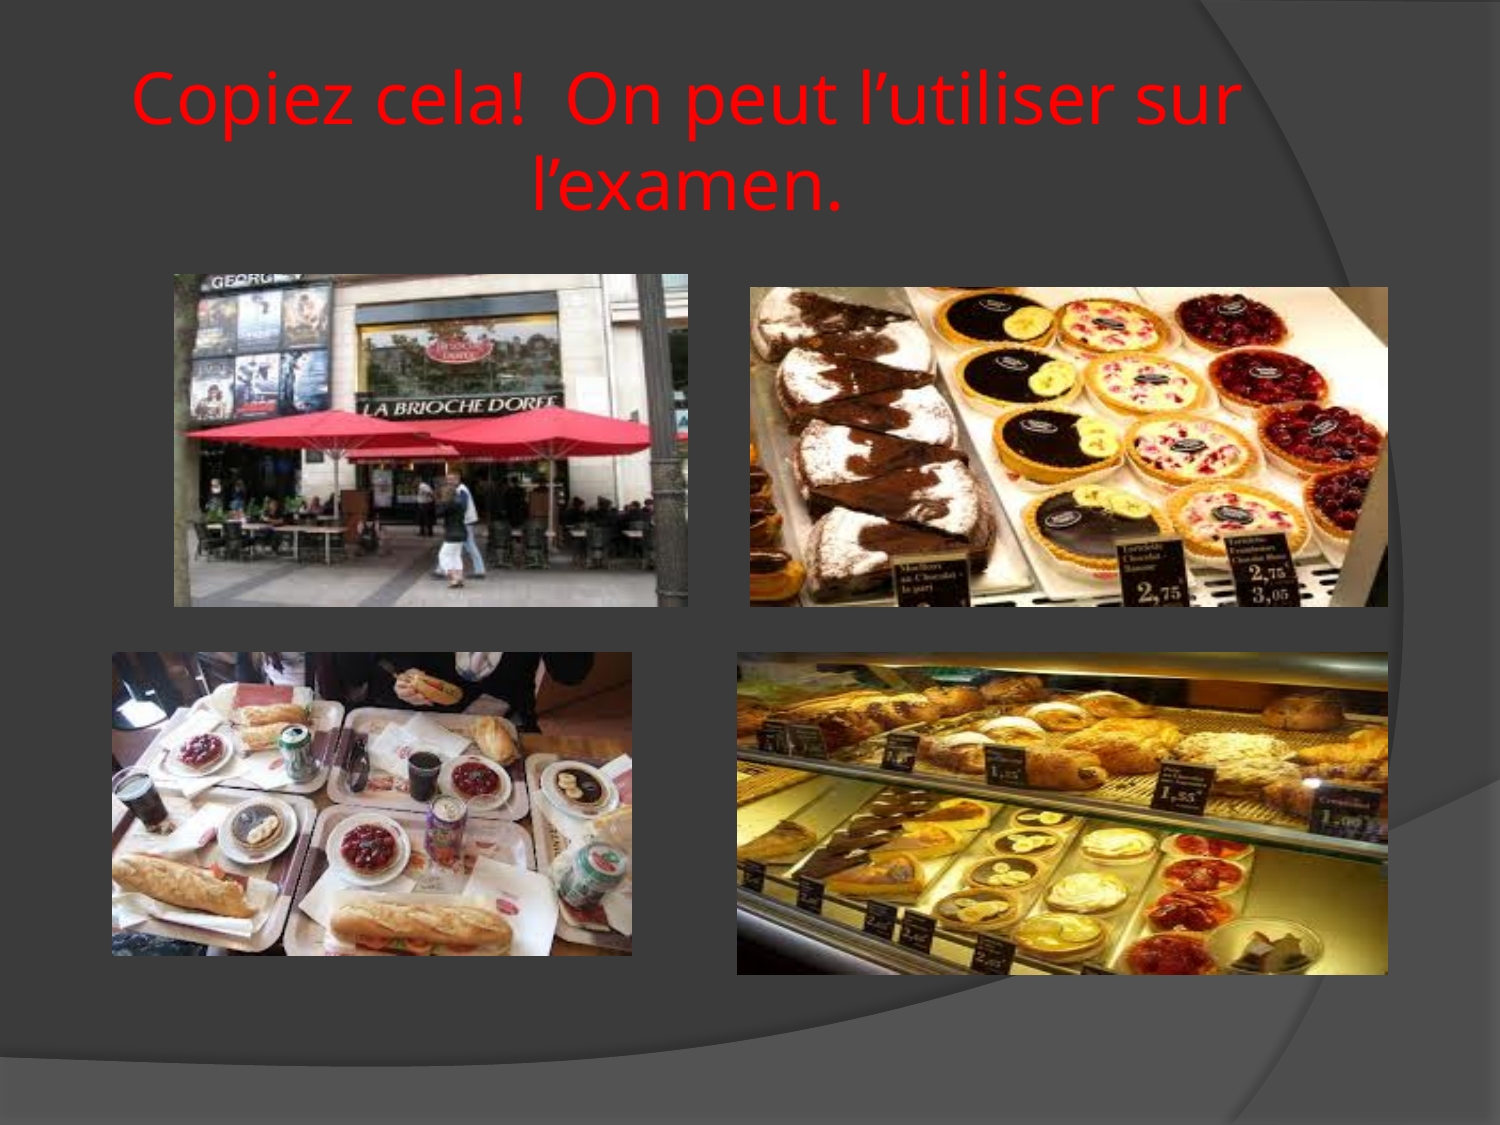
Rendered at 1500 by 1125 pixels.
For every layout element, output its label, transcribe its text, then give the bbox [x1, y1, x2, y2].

title Copiez cela! On peut l’utiliser sur l’examen. [75, 45, 1300, 233]
picture [112, 652, 632, 957]
picture [737, 652, 1388, 976]
picture [749, 287, 1388, 607]
picture [174, 274, 688, 607]
